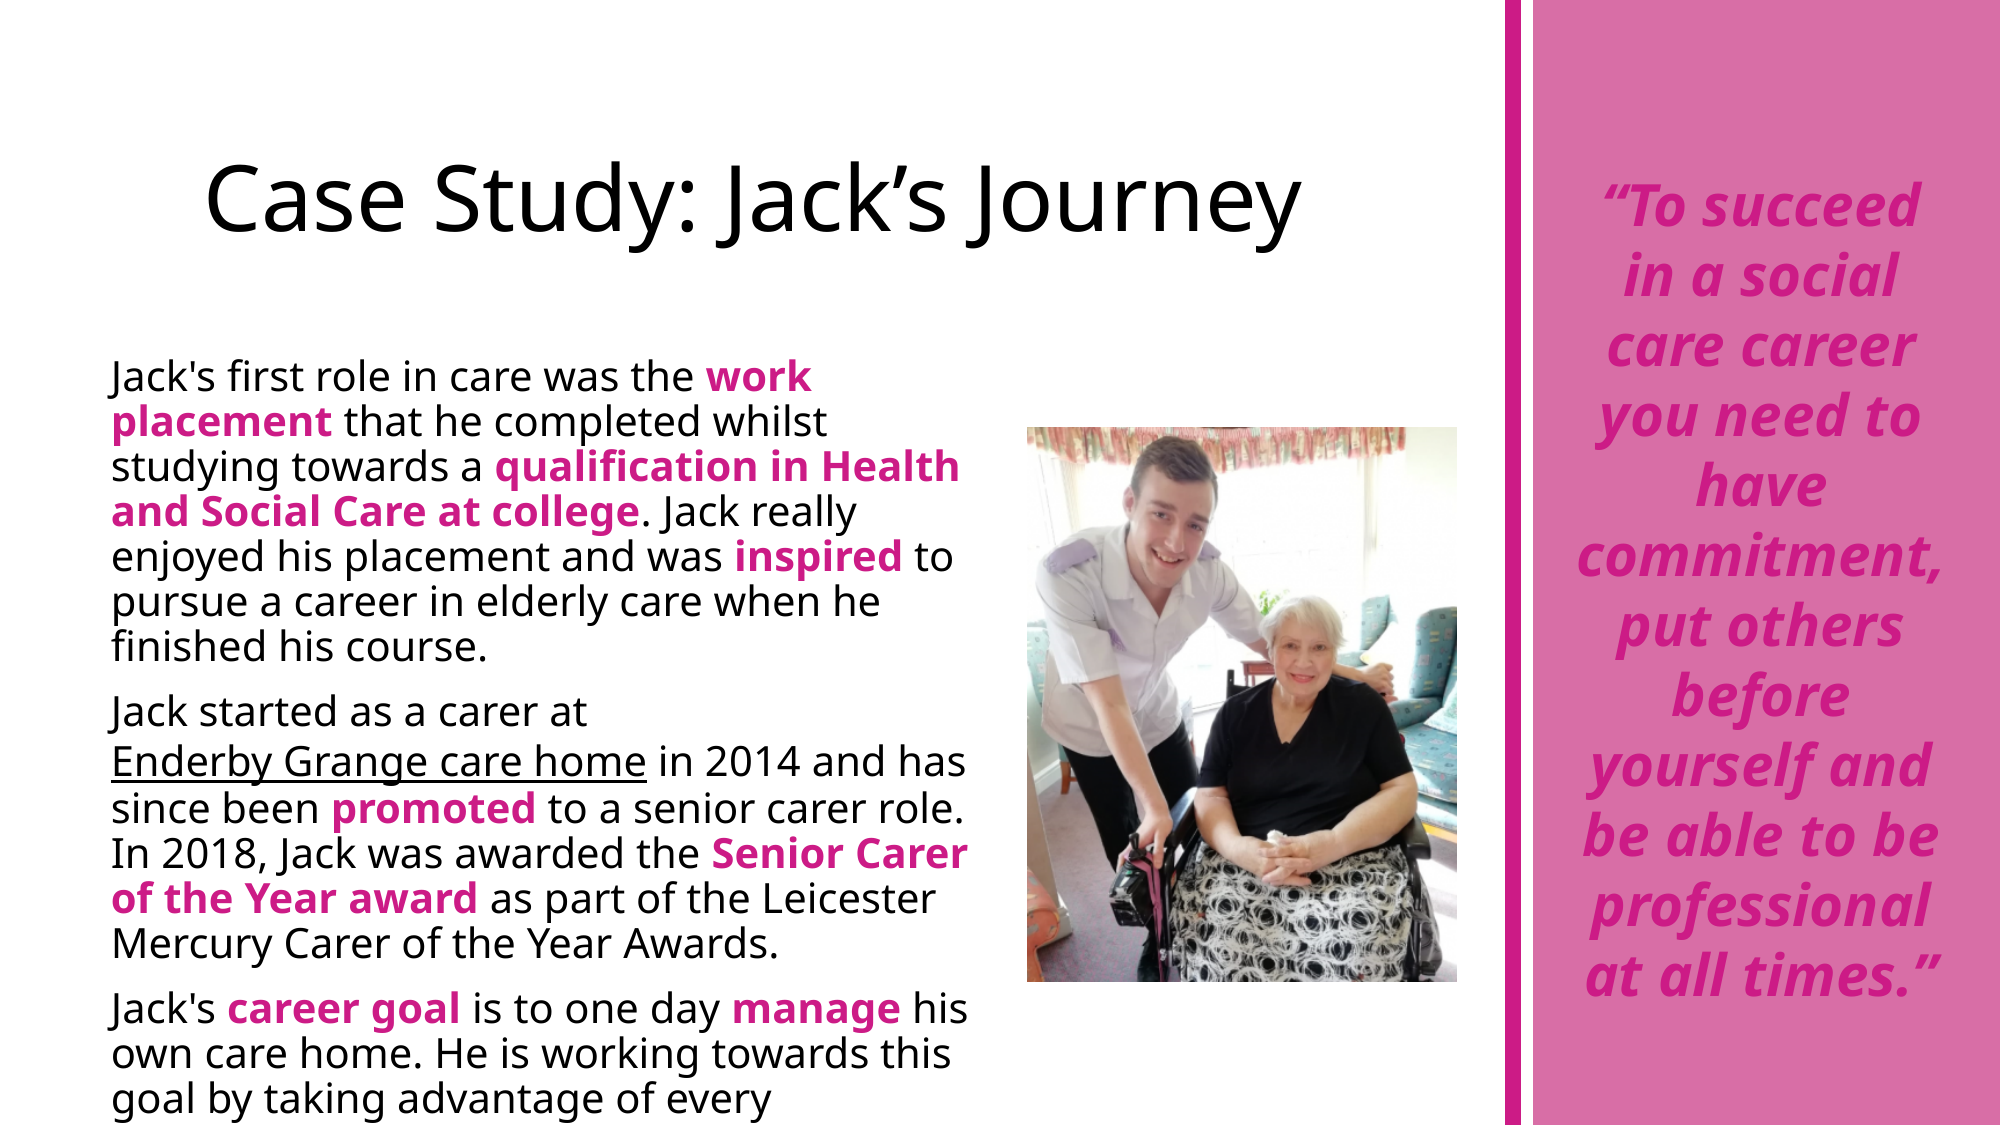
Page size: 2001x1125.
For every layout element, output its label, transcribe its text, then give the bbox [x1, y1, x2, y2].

title Case Study: Jack’s Journey [0, 93, 1505, 311]
text_box [1505, 0, 1521, 1125]
text_box “To succeed in a social care career you need to have commitment, put others before yourself and be able to be professional at all times.” [1556, 160, 1967, 1016]
list Jack's first role in care was the work placement that he completed whilst studying towards a qualification in Health and Social Care at college. Jack really enjoyed his placement and was inspired to pursue a career in elderly care when he finished his course. Jack started as a carer at Enderby Grange care home in 2014 and has since been promoted to a senior carer role. In 2018, Jack was awarded the Senior Carer of the Year award as part of the Leicester Mercury Carer of the Year Awards. Jack's career goal is to one day manage his own care home. He is working towards this goal by taking advantage of every opportunity to gain new skills and experience. [95, 347, 1000, 1062]
picture [1027, 427, 1457, 982]
text_box [1533, 0, 2000, 1125]
